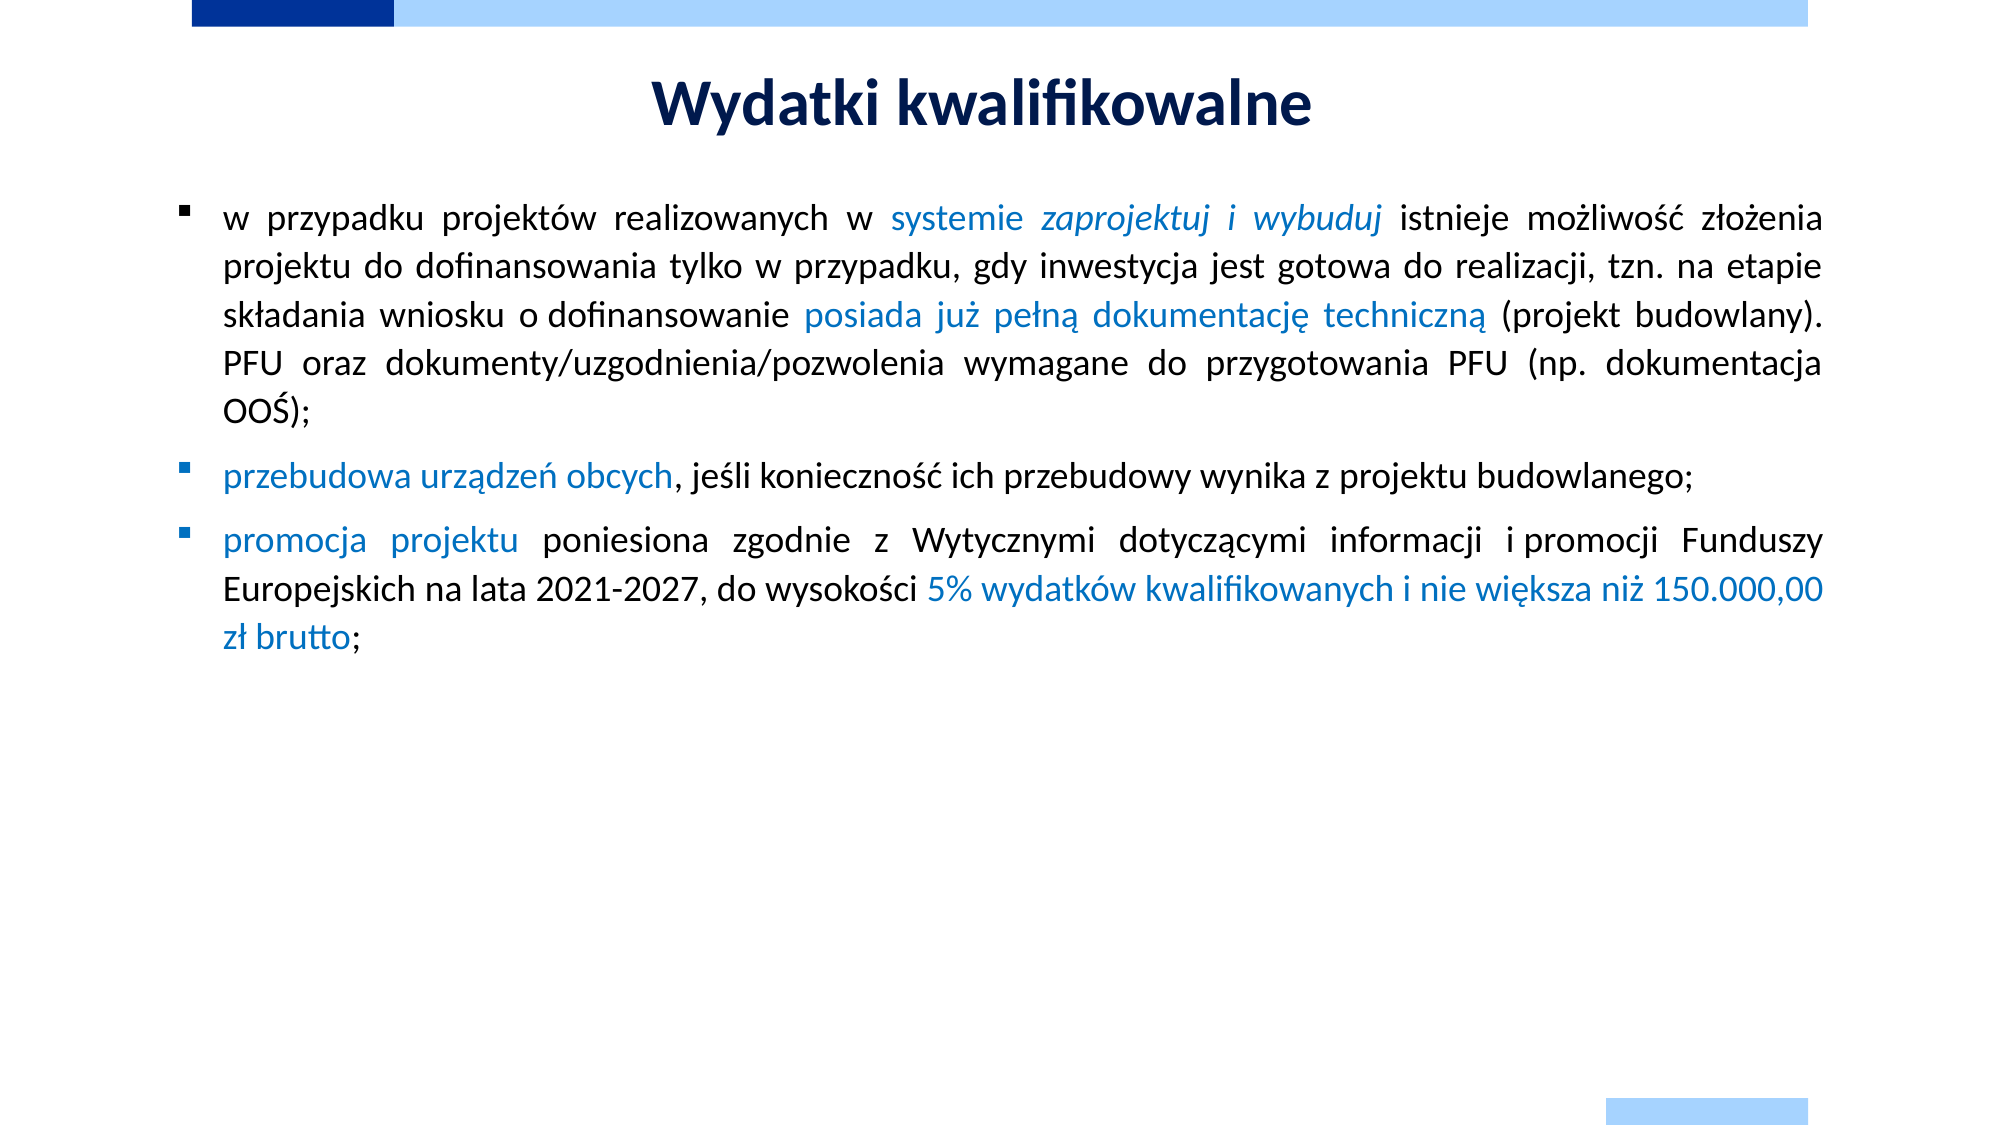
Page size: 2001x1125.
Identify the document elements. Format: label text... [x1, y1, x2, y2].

text_box w przypadku projektów realizowanych w systemie zaprojektuj i wybuduj istnieje możliwość złożenia projektu do dofinansowania tylko w przypadku, gdy inwestycja jest gotowa do realizacji, tzn. na etapie składania wniosku o dofinansowanie posiada już pełną dokumentację techniczną (projekt budowlany). PFU oraz dokumenty/uzgodnienia/pozwolenia wymagane do przygotowania PFU (np. dokumentacja OOŚ); przebudowa urządzeń obcych, jeśli konieczność ich przebudowy wynika z projektu budowlanego; promocja projektu poniesiona zgodnie z Wytycznymi dotyczącymi informacji i promocji Funduszy Europejskich na lata 2021-2027, do wysokości 5% wydatków kwalifikowanych i nie większa niż 150.000,00 zł brutto; [161, 182, 1839, 785]
text_box Wydatki kwalifikowalne [203, 51, 1763, 146]
